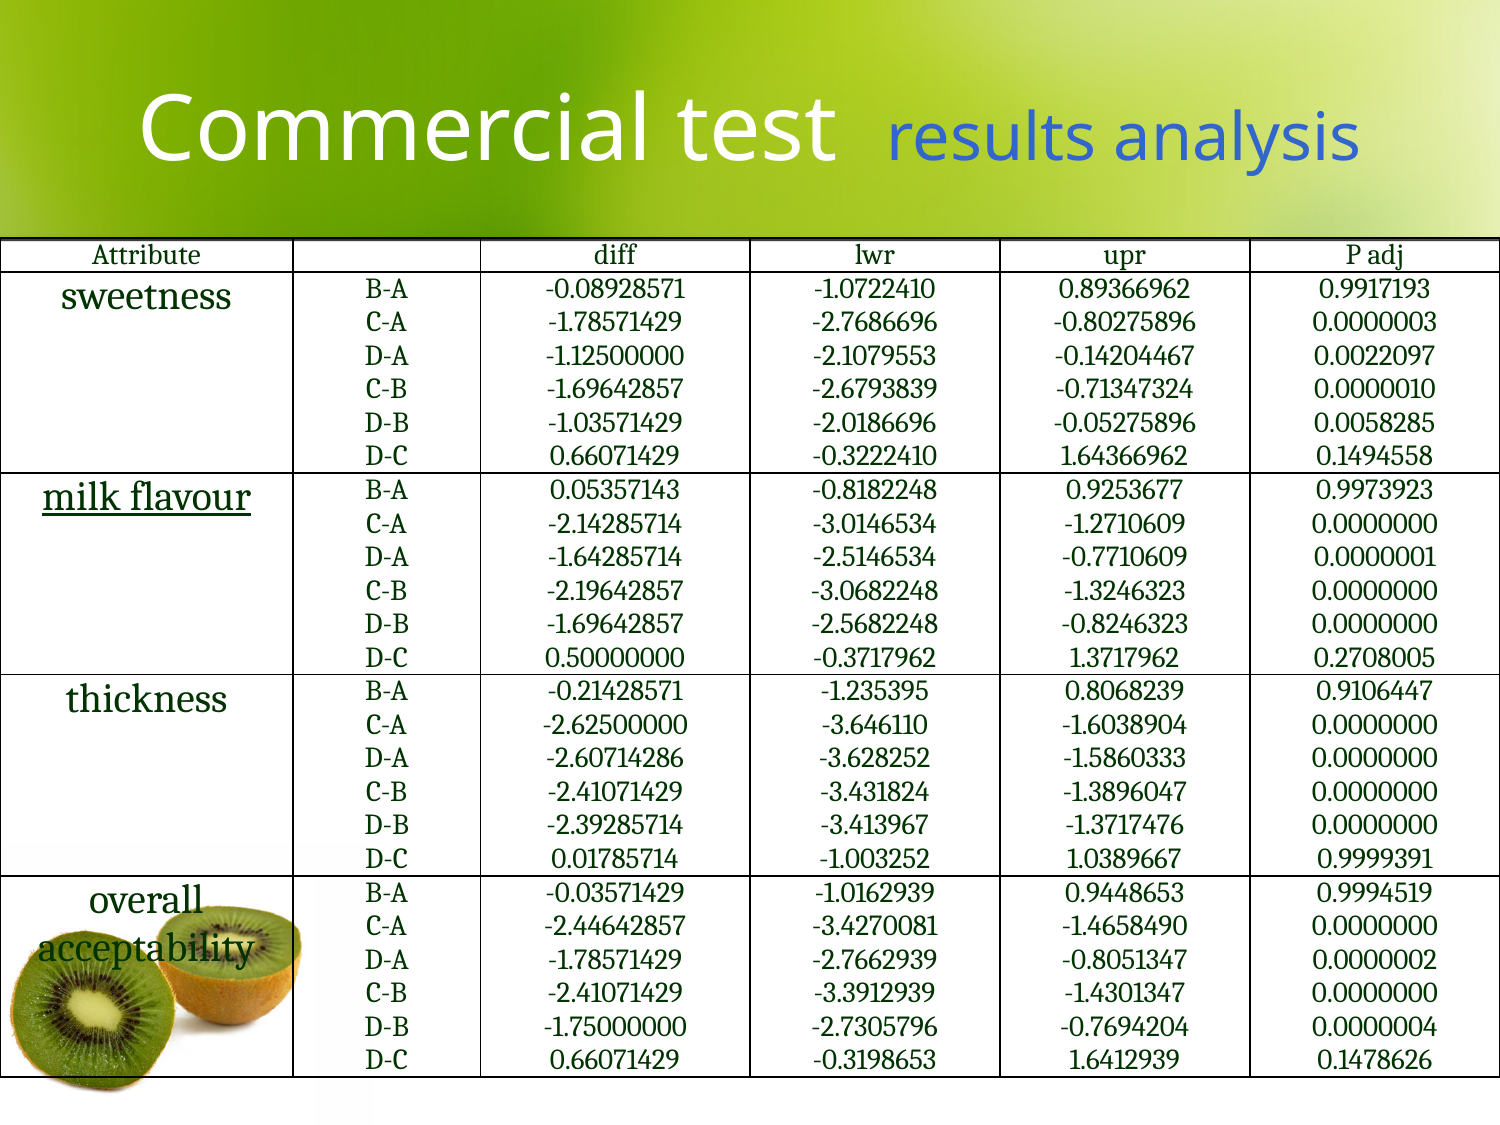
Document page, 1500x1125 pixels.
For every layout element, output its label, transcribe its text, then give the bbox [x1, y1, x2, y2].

table_cell -0.03571429 -2.44642857 -1.78571429 -2.41071429 -1.75000000 0.66071429 [481, 877, 749, 1076]
table_cell -0.08928571 -1.78571429 -1.12500000 -1.69642857 -1.03571429 0.66071429 [481, 273, 749, 472]
table_cell 0.9448653 -1.4658490 -0.8051347 -1.4301347 -0.7694204 1.6412939 [1001, 877, 1249, 1076]
table_cell -0.8182248 -3.0146534 -2.5146534 -3.0682248 -2.5682248 -0.3717962 [751, 474, 999, 674]
title Commercial test results analysis [62, 48, 1438, 200]
table_cell -1.0722410 -2.7686696 -2.1079553 -2.6793839 -2.0186696 -0.3222410 [751, 273, 999, 472]
table_cell B-A C-A D-A C-B D-B D-C [312, 877, 480, 1076]
table_cell thickness [1, 675, 292, 875]
table_cell milk flavour [1, 474, 292, 674]
table_header diff [481, 239, 749, 271]
table_cell B-A C-A D-A C-B D-B D-C [294, 675, 480, 875]
table_header upr [1001, 239, 1249, 271]
table_cell 0.9106447 0.0000000 0.0000000 0.0000000 0.0000000 0.9999391 [1251, 675, 1499, 875]
table_cell -1.235395 -3.646110 -3.628252 -3.431824 -3.413967 -1.003252 [751, 675, 999, 875]
table_cell 0.9253677 -1.2710609 -0.7710609 -1.3246323 -0.8246323 1.3717962 [1001, 474, 1249, 674]
table_cell B-A C-A D-A C-B D-B D-C [294, 474, 480, 674]
table_cell 0.05357143 -2.14285714 -1.64285714 -2.19642857 -1.69642857 0.50000000 [481, 474, 749, 674]
table_cell sweetness [1, 273, 292, 472]
table_cell 0.8068239 -1.6038904 -1.5860333 -1.3896047 -1.3717476 1.0389667 [1001, 675, 1249, 875]
picture [0, 878, 1500, 1125]
table_cell -0.21428571 -2.62500000 -2.60714286 -2.41071429 -2.39285714 0.01785714 [481, 675, 749, 875]
picture [0, 0, 1500, 237]
table_header P adj [1251, 239, 1499, 271]
table_cell 0.9917193 0.0000003 0.0022097 0.0000010 0.0058285 0.1494558 [1251, 273, 1499, 472]
table_cell 0.9973923 0.0000000 0.0000001 0.0000000 0.0000000 0.2708005 [1251, 474, 1499, 674]
table_header [294, 239, 480, 271]
table_cell -1.0162939 -3.4270081 -2.7662939 -3.3912939 -2.7305796 -0.3198653 [751, 877, 999, 1076]
table_header lwr [751, 239, 999, 271]
table_cell 0.9994519 0.0000000 0.0000002 0.0000000 0.0000004 0.1478626 [1251, 877, 1499, 1076]
table_header Attribute [1, 239, 292, 271]
table_cell 0.89366962 -0.80275896 -0.14204467 -0.71347324 -0.05275896 1.64366962 [1001, 273, 1249, 472]
table_cell B-A C-A D-A C-B D-B D-C [294, 273, 480, 472]
